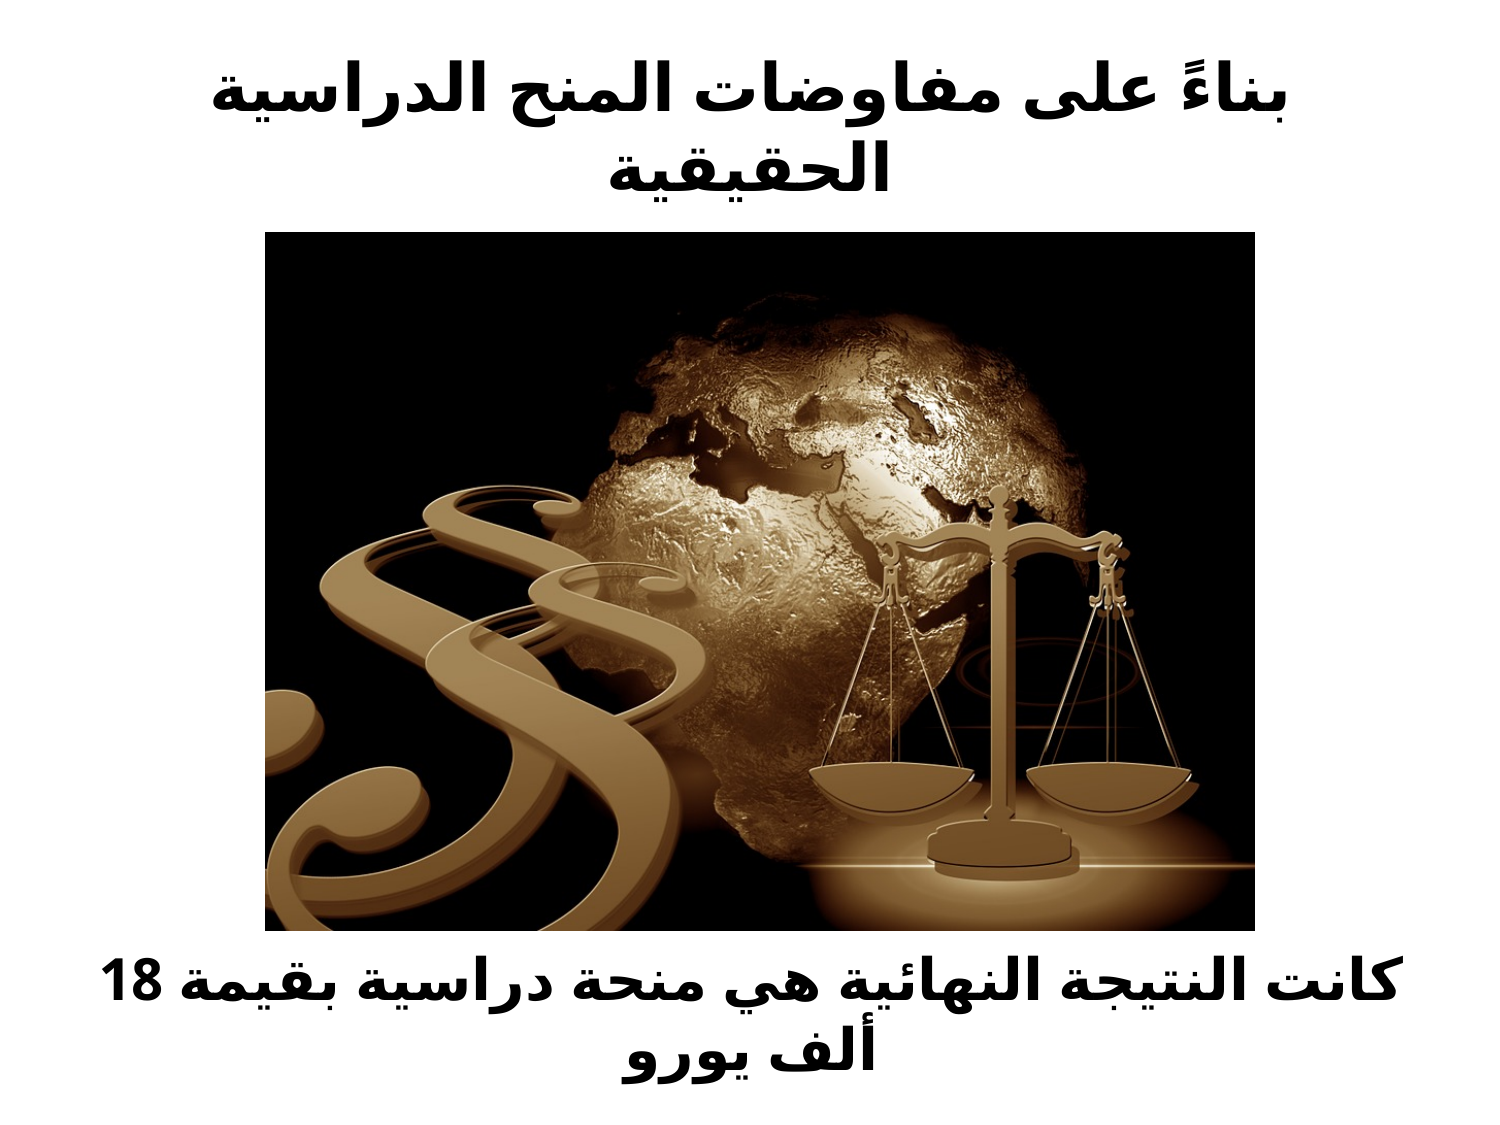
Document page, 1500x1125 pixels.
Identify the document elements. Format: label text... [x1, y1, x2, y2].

text_box كانت النتيجة النهائية هي منحة دراسية بقيمة 18 ألف يورو [76, 918, 1427, 1106]
picture [265, 232, 1255, 932]
title بناءً على مفاوضات المنح الدراسية الحقيقية [75, 30, 1425, 219]
